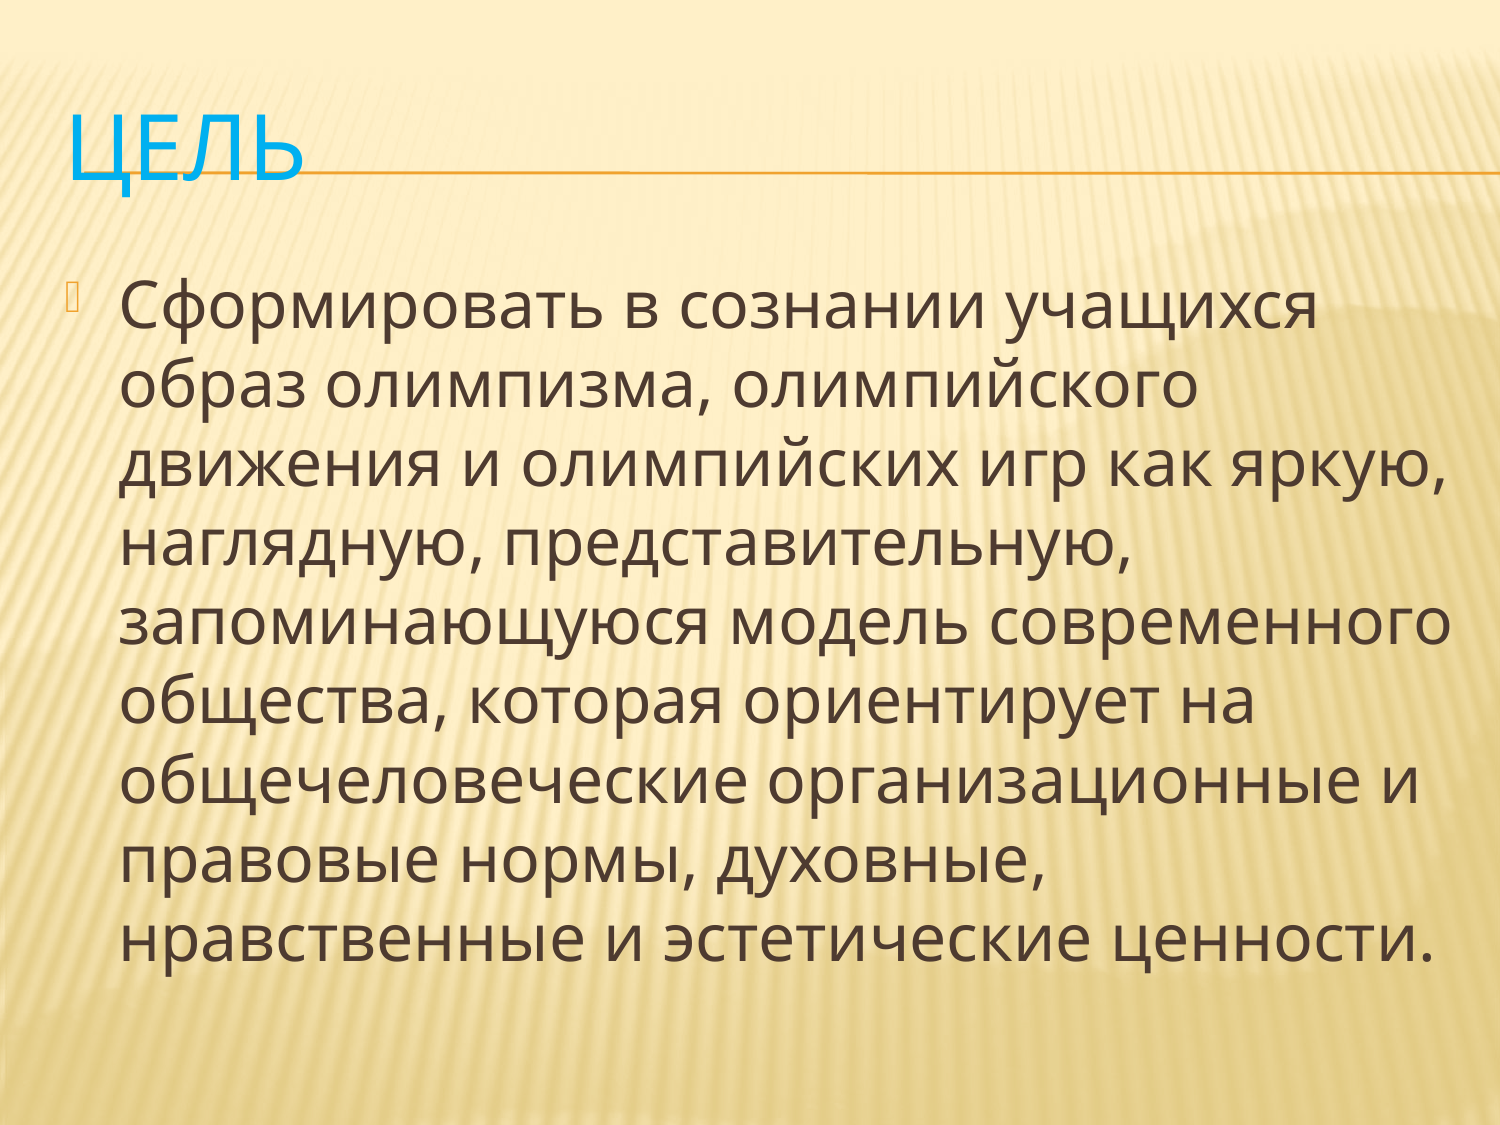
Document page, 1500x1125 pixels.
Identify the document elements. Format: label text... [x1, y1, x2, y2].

list Сформировать в сознании учащихся образ олимпизма, олимпийского движения и олимпийских игр как яркую, наглядную, представительную, запоминающуюся модель современного общества, которая ориентирует на общечеловеческие организационные и правовые нормы, духовные, нравственные и эстетические ценности. [50, 254, 1475, 998]
title Цель [50, 75, 1475, 213]
